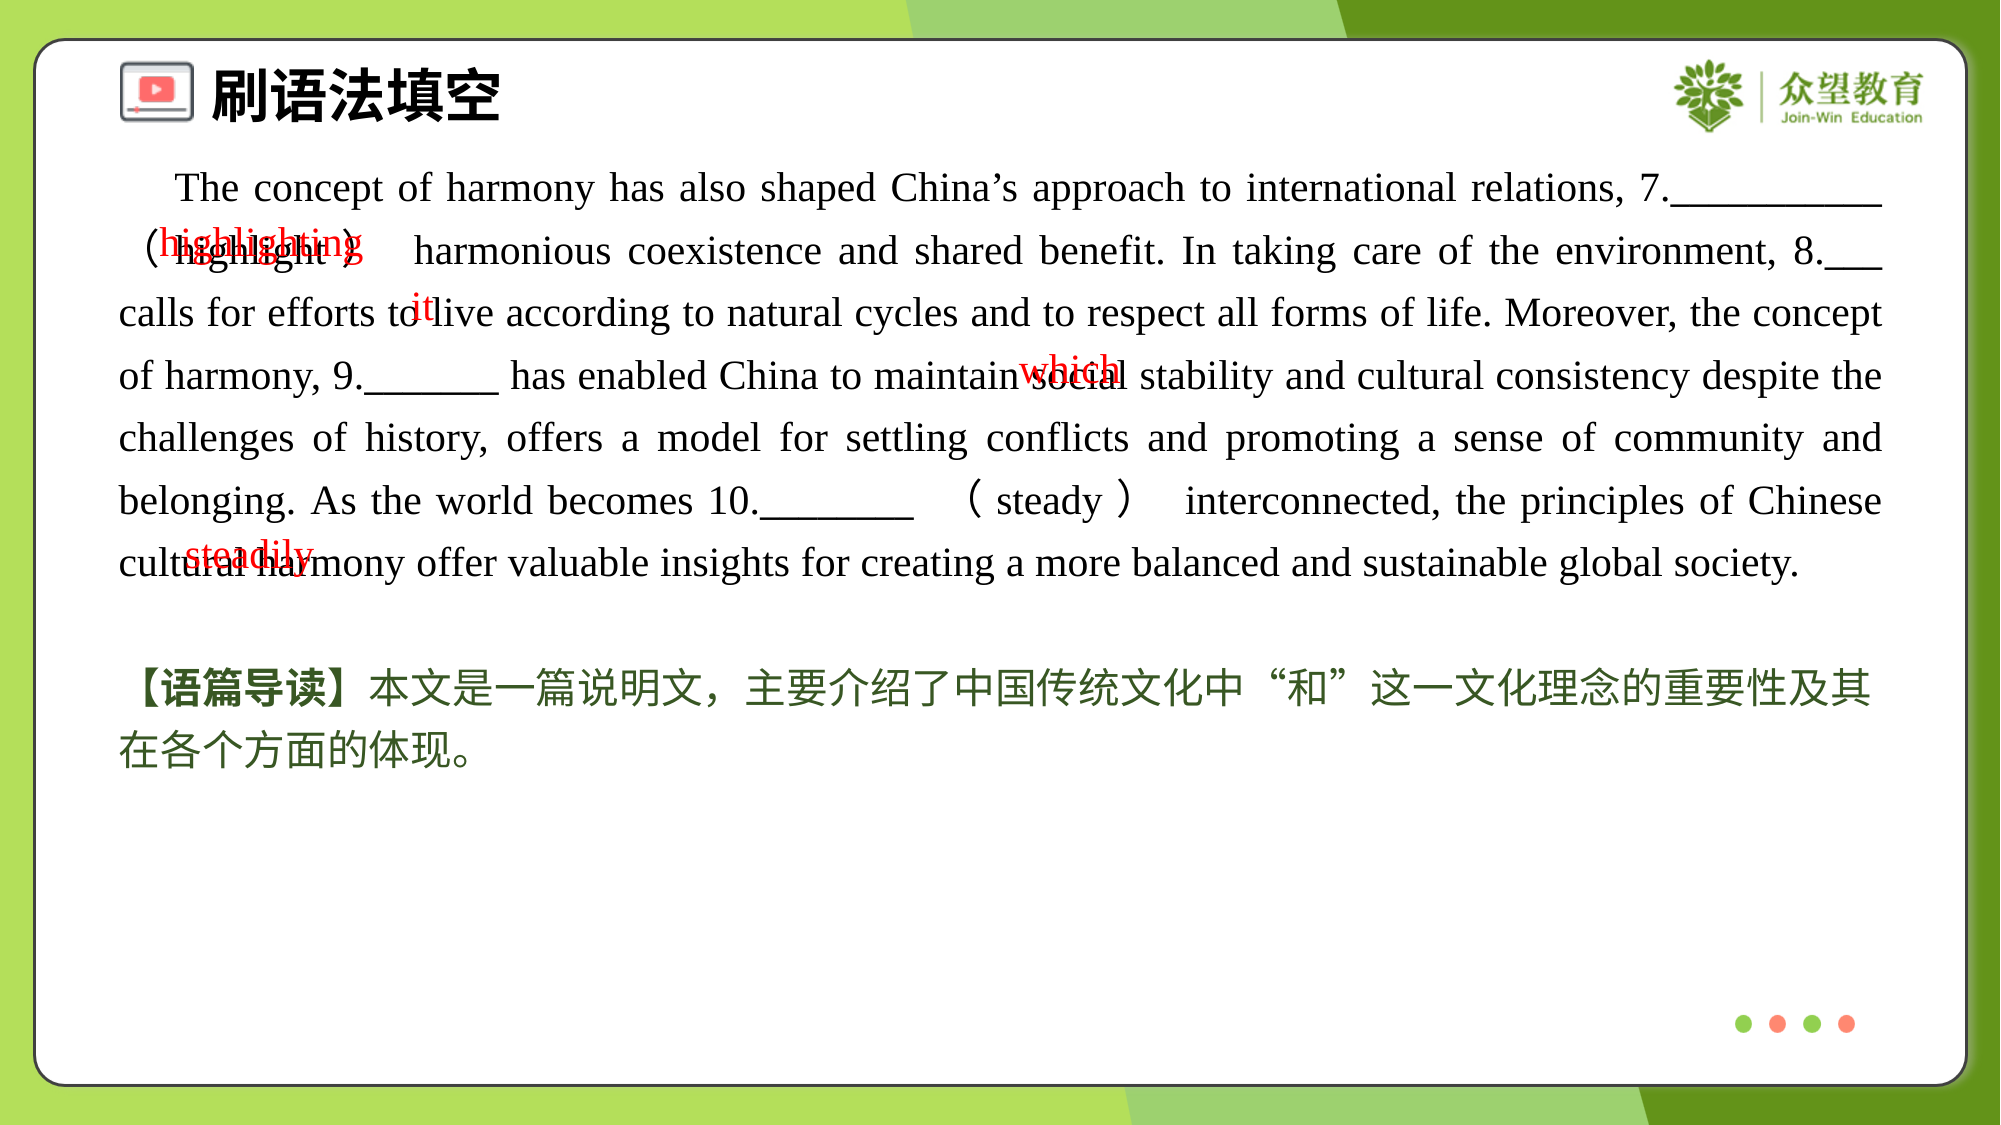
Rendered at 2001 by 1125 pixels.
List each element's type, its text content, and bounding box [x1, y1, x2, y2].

text_box 【语篇导读】本文是一篇说明文，主要介绍了中国传统文化中“和”这一文化理念的重要性及其在各个方面的体现。 [118, 649, 1883, 770]
text_box it [406, 266, 439, 324]
text_box steadily [180, 514, 319, 572]
text_box which [1014, 328, 1126, 387]
picture [0, 0, 2000, 1125]
text_box The concept of harmony has also shaped China’s approach to international relations, 7.___________ （highlight） harmonious coexistence and shared benefit. In taking care of the environment, 8.___ calls for efforts to live according to natural cycles and to respect all forms of life. Moreover, the concept of harmony, 9._______ has enabled China to maintain social stability and cultural consistency despite the challenges of history, offers a model for settling conflicts and promoting a sense of community and belonging. As the world becomes 10.________ （steady） interconnected, the principles of Chinese cultural harmony offer valuable insights for creating a more balanced and sustainable global society. [118, 147, 1883, 643]
text_box highlighting [155, 201, 368, 260]
